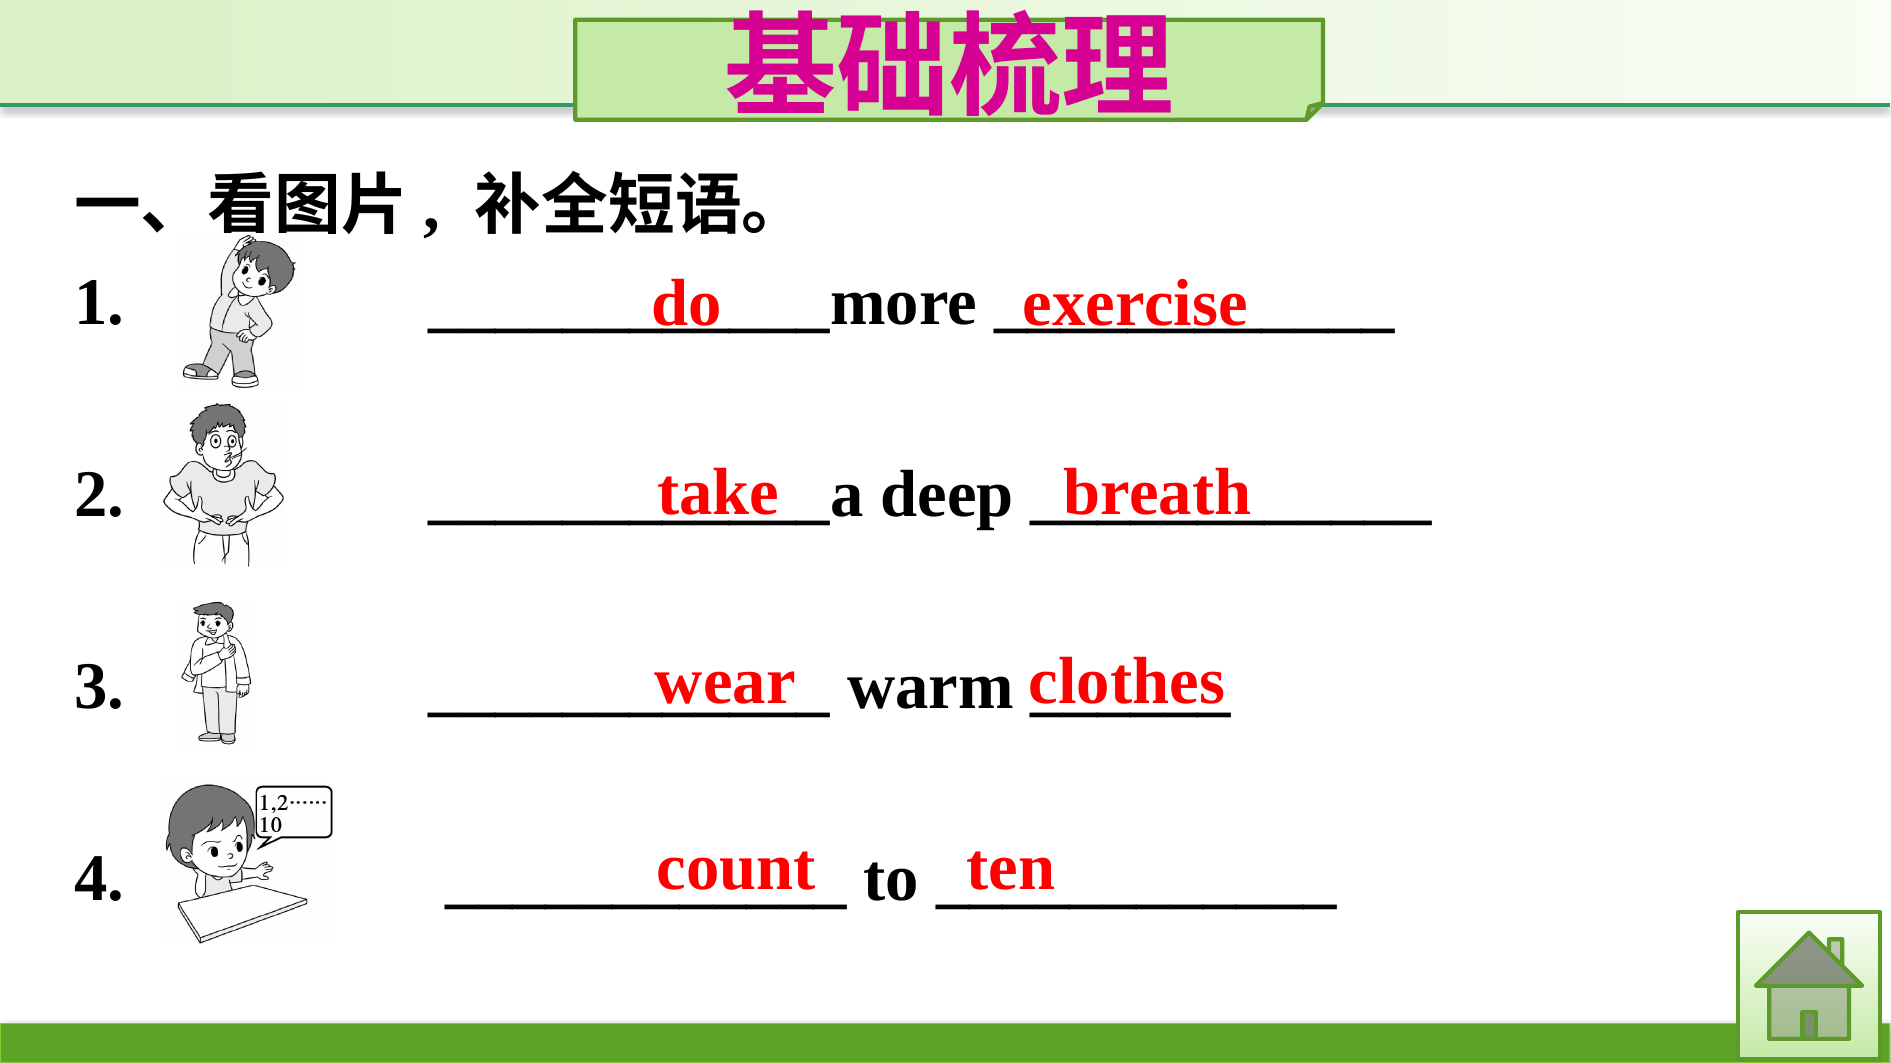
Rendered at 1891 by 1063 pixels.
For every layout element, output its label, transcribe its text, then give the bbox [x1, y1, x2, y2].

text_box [59, 138, 1833, 946]
text_box 基础梳理 [573, 17, 1326, 122]
